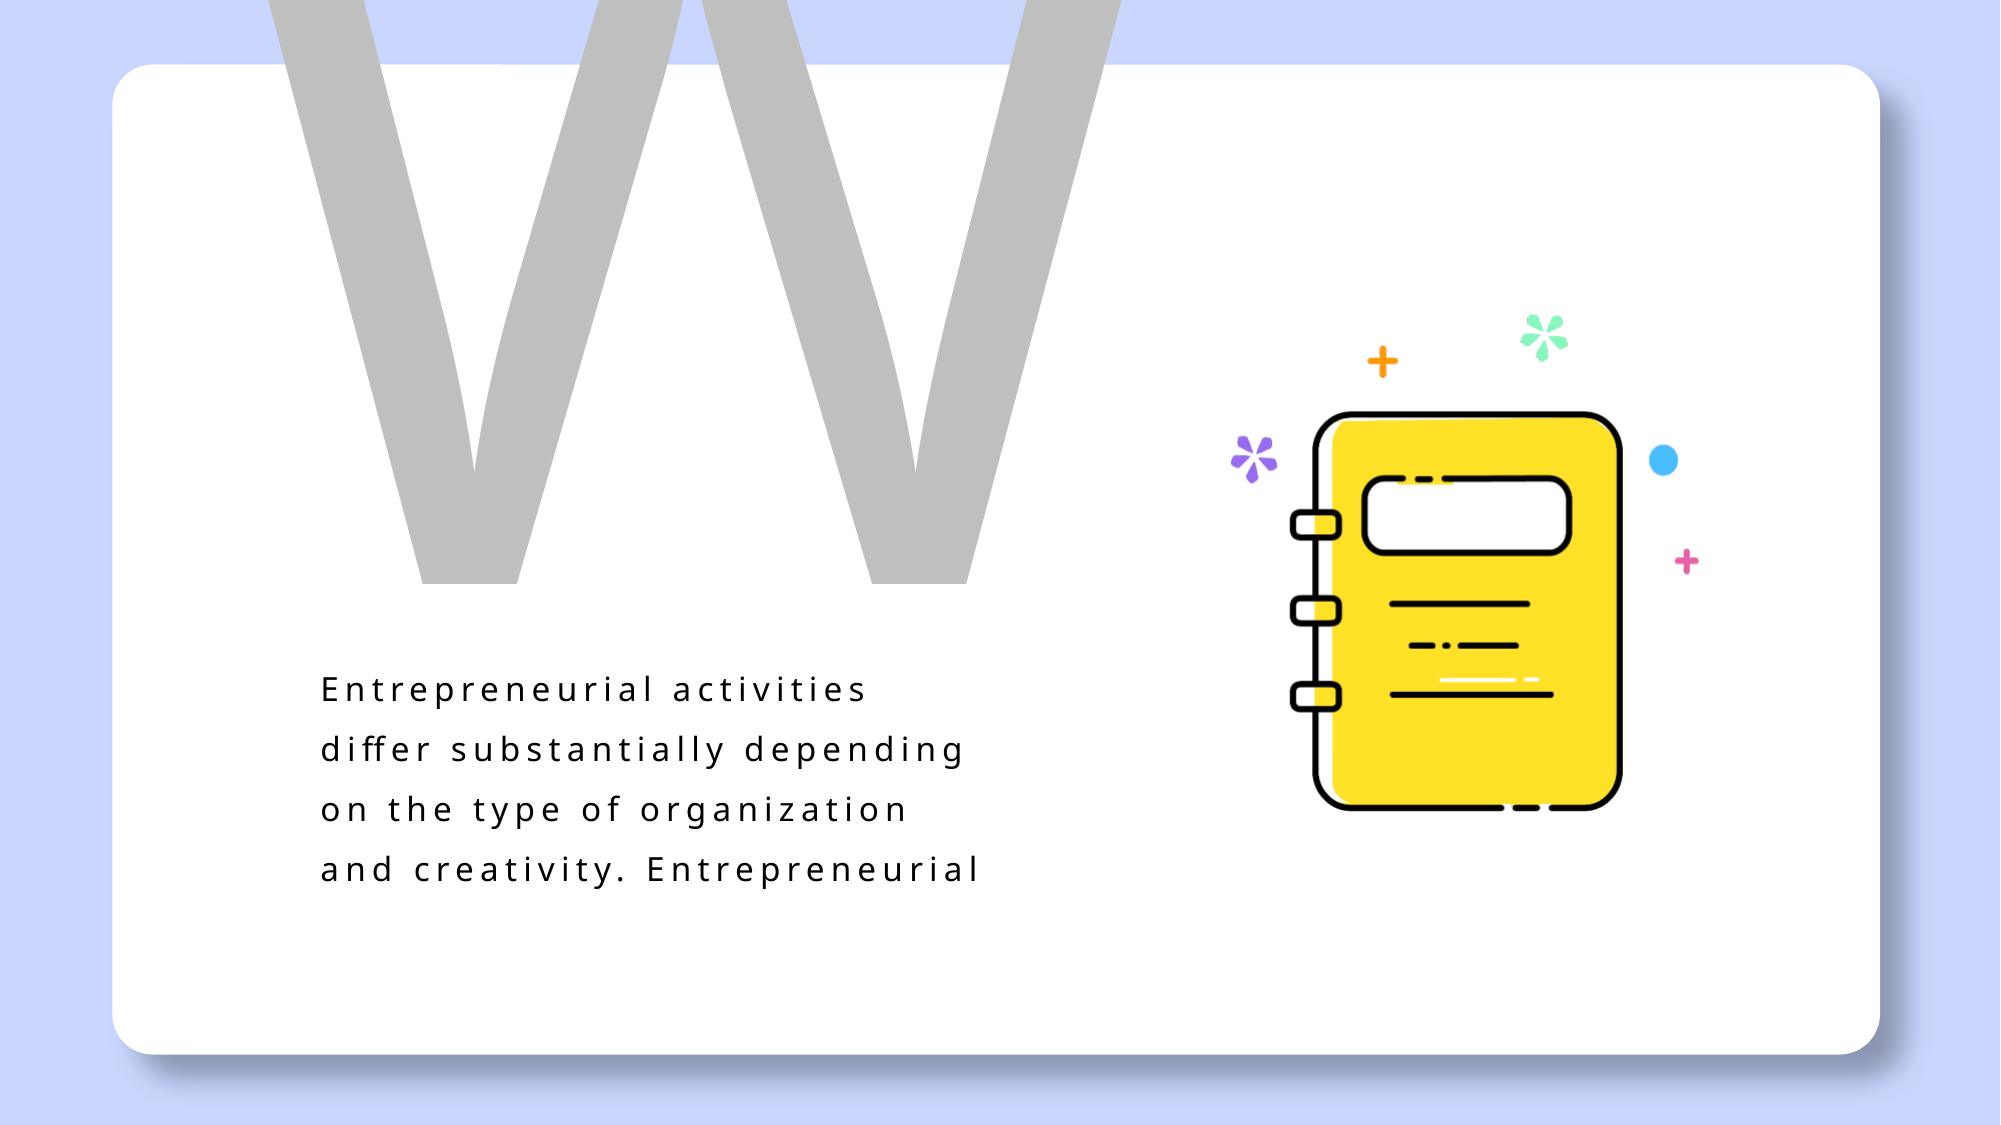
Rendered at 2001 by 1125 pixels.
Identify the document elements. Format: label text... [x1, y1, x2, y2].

text_box [111, 63, 1882, 1056]
text_box W [200, 0, 946, 799]
text_box Entrepreneurial activities differ substantially depending on the type of organization and creativity. Entrepreneurial [305, 640, 1006, 896]
picture [1214, 313, 1713, 812]
